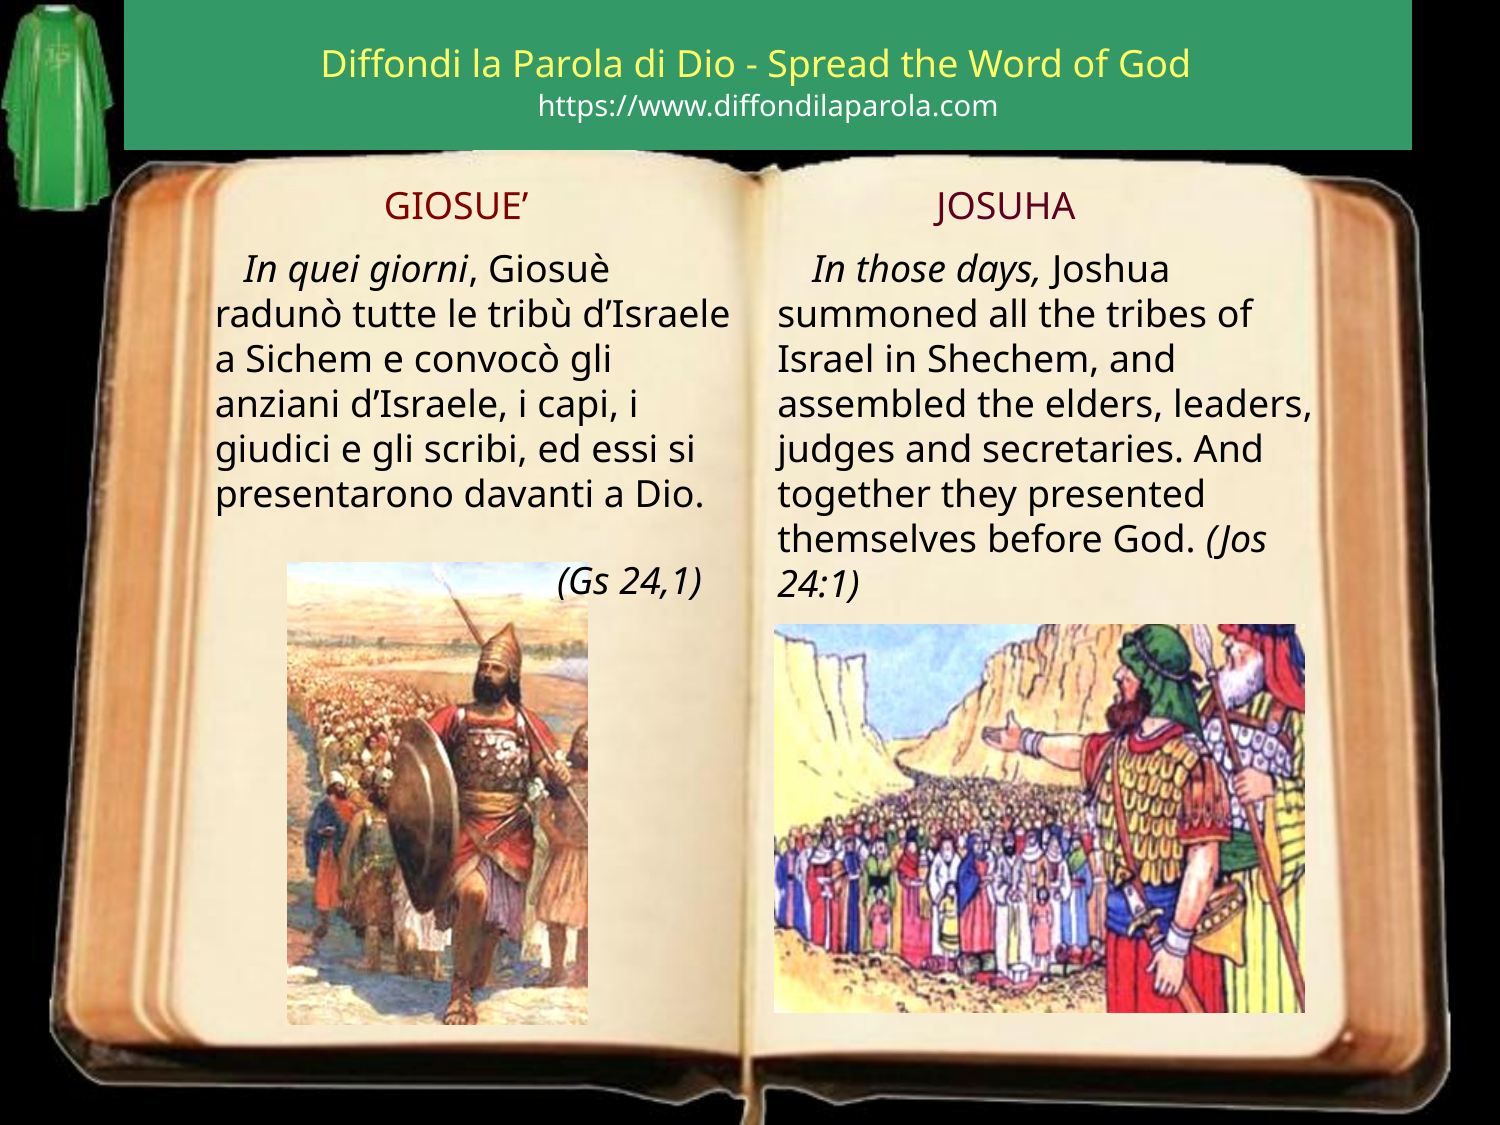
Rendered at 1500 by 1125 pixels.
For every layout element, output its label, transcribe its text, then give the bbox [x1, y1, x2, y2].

text_box GIOSUE’ [174, 174, 738, 235]
text_box Diffondi la Parola di Dio - Spread the Word of God https://www.diffondilaparola.com [124, 0, 1412, 150]
text_box In those days, Joshua summoned all the tribes of Israel in Shechem, and assembled the elders, leaders, judges and secretaries. And together they presented themselves before God. (Jos 24:1) [762, 237, 1338, 613]
text_box JOSUHA [749, 174, 1263, 235]
text_box In quei giorni, Giosuè radunò tutte le tribù d’Israele a Sichem e convocò gli anziani d’Israele, i capi, i giudici e gli scribi, ed essi si presentarono davanti a Dio. [200, 237, 762, 523]
text_box (Gs 24,1) [532, 549, 718, 610]
picture [0, 0, 1500, 1125]
